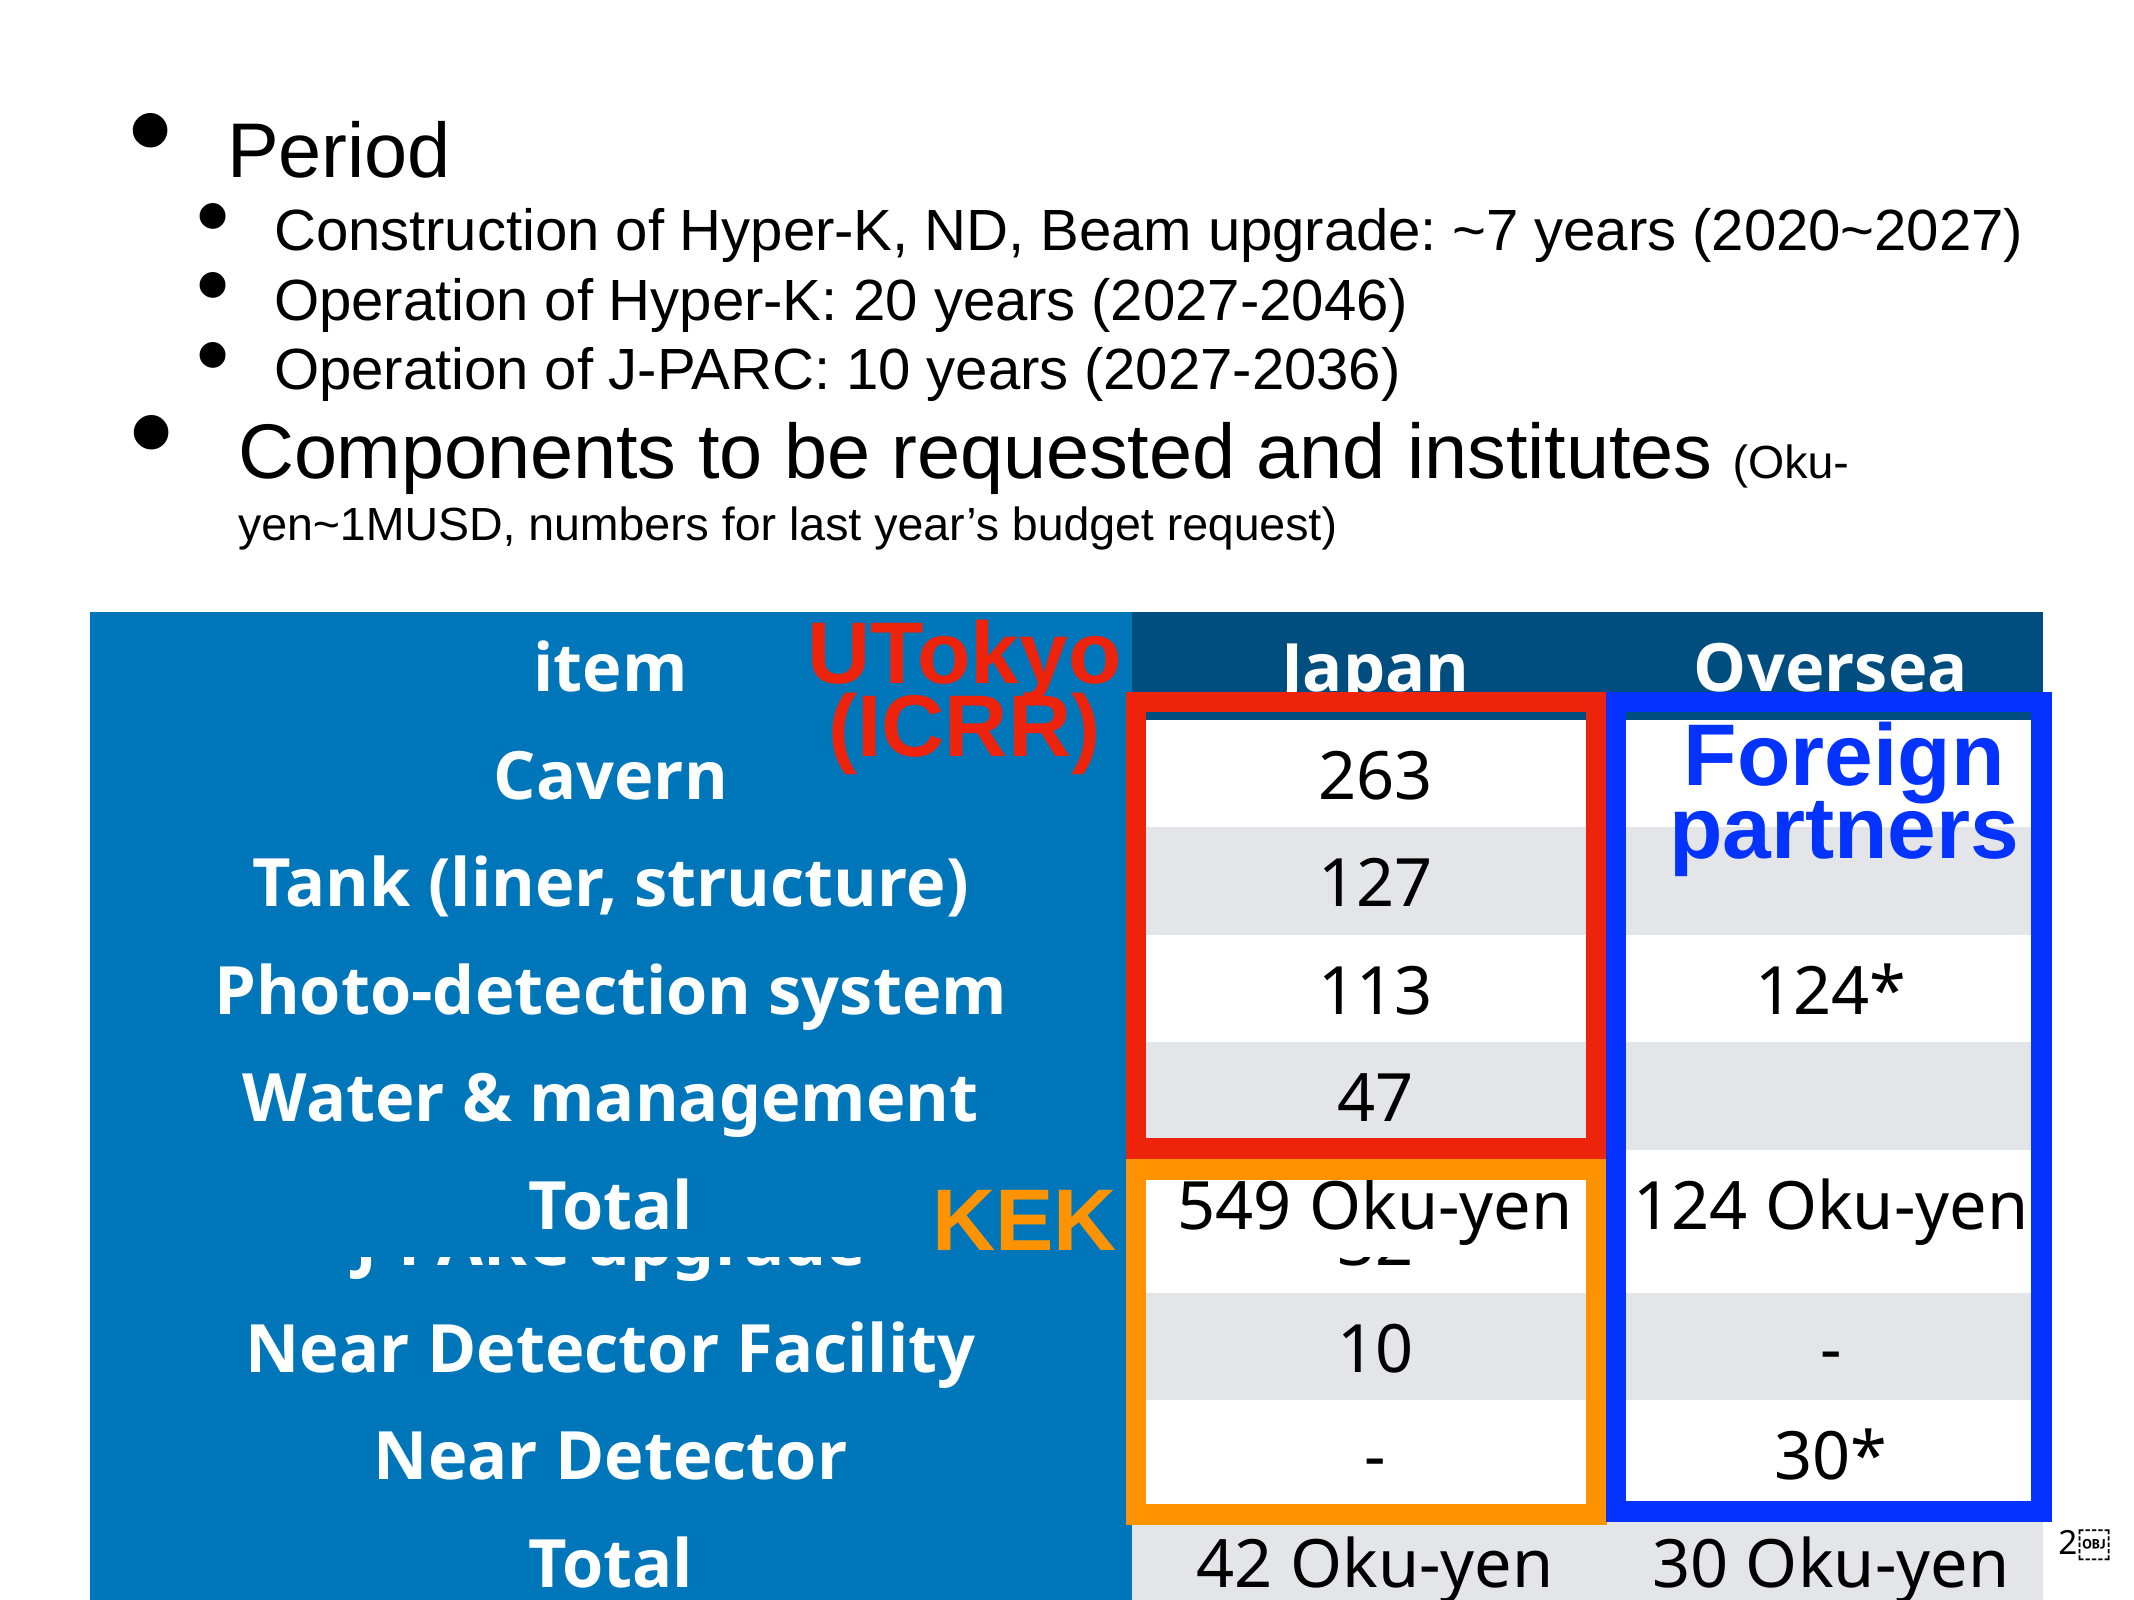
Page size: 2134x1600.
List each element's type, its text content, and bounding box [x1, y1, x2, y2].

text_box Period Construction of Hyper-K, ND, Beam upgrade: ~7 years (2020~2027) Operation of Hyper-K: 20 years (2027-2046) Operation of J-PARC: 10 years (2027-2036) Components to be requested and institutes (Oku-yen~1MUSD, numbers for last year’s budget request) [74, 93, 2059, 561]
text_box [89, 611, 2044, 1562]
text_box 2￼ [1977, 1513, 2134, 1575]
